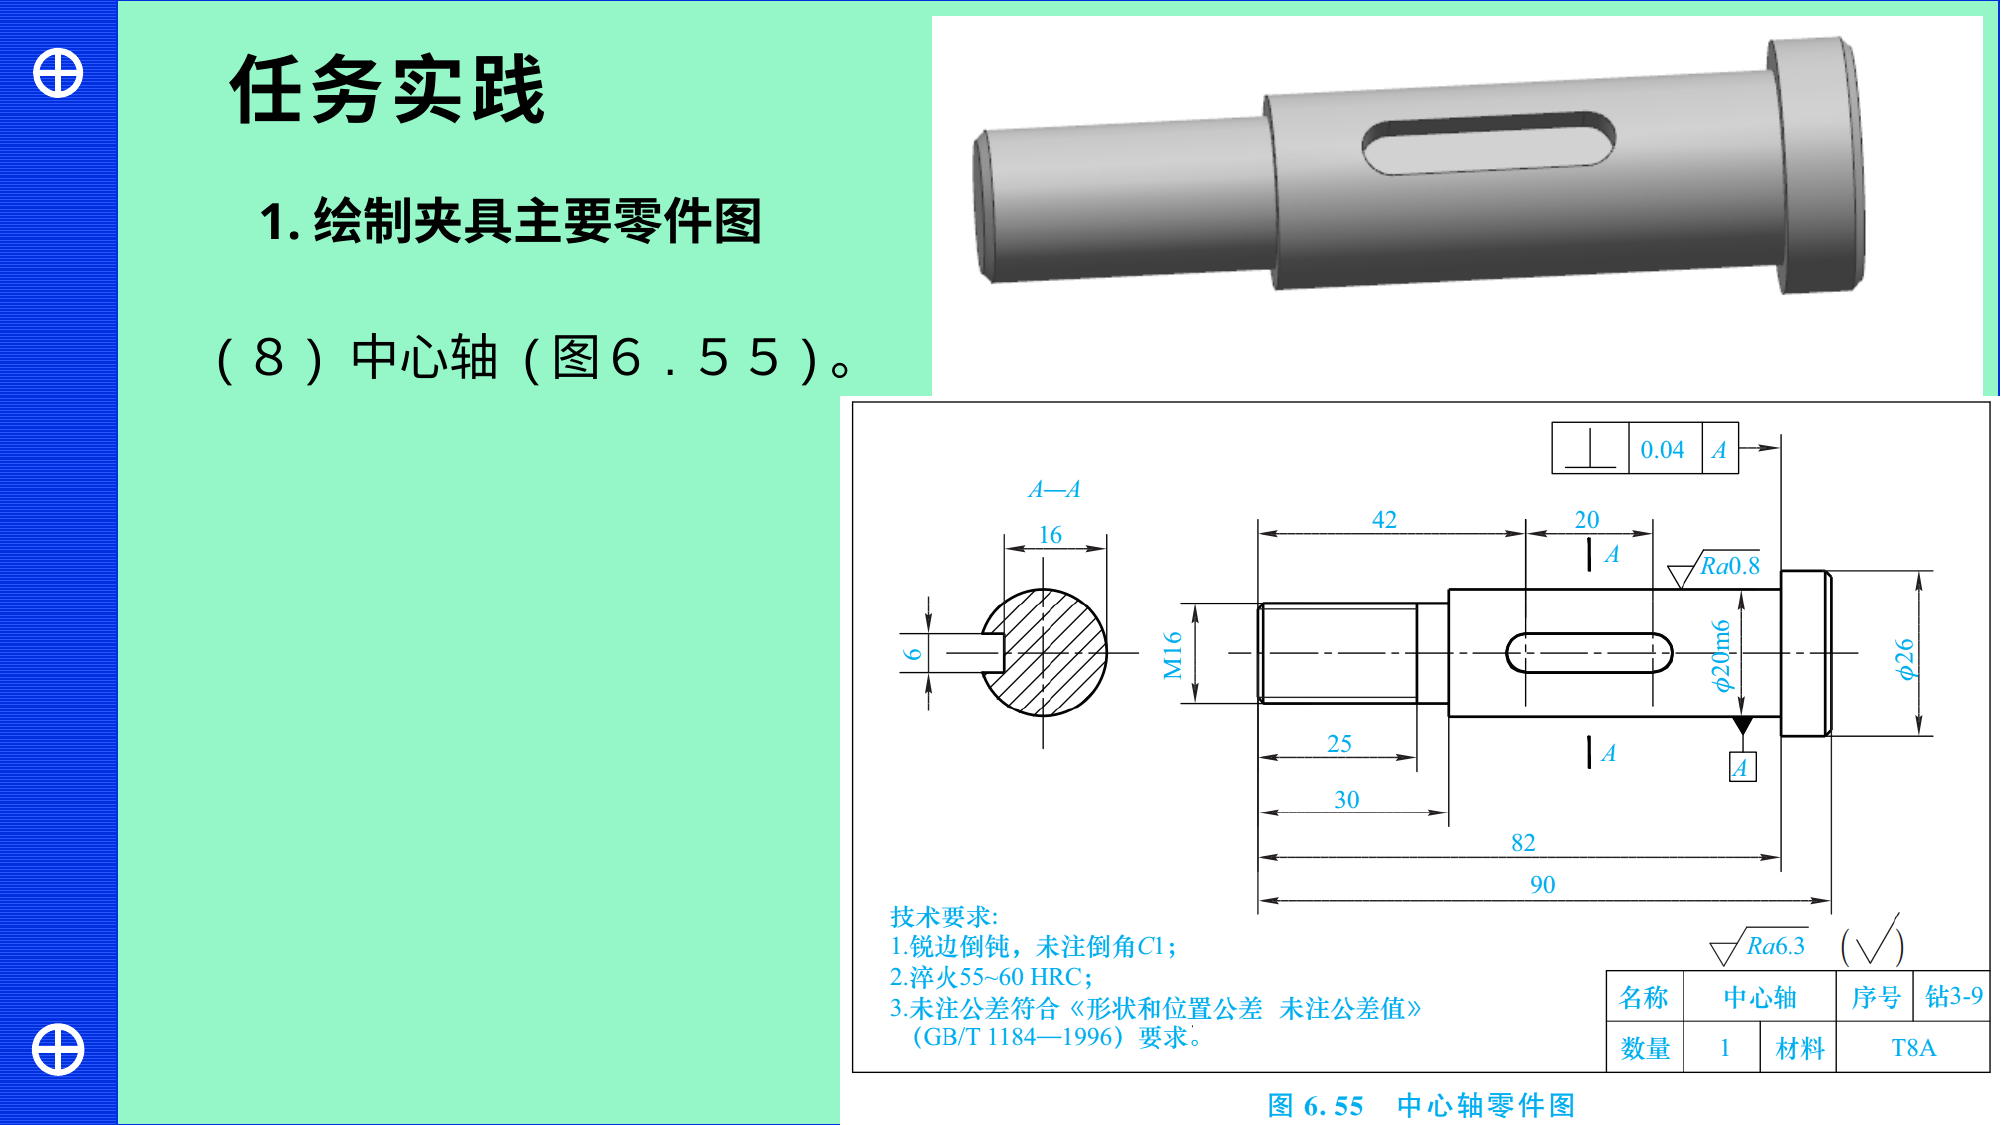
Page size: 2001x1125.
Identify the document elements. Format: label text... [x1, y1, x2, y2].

text_box (８) 中心轴 (图６.５５)。 [126, 287, 932, 428]
text_box 1.绘制夹具主要零件图 [243, 182, 932, 258]
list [932, 16, 1983, 397]
picture [840, 396, 2000, 1125]
text_box 任务实践 [126, 18, 932, 140]
